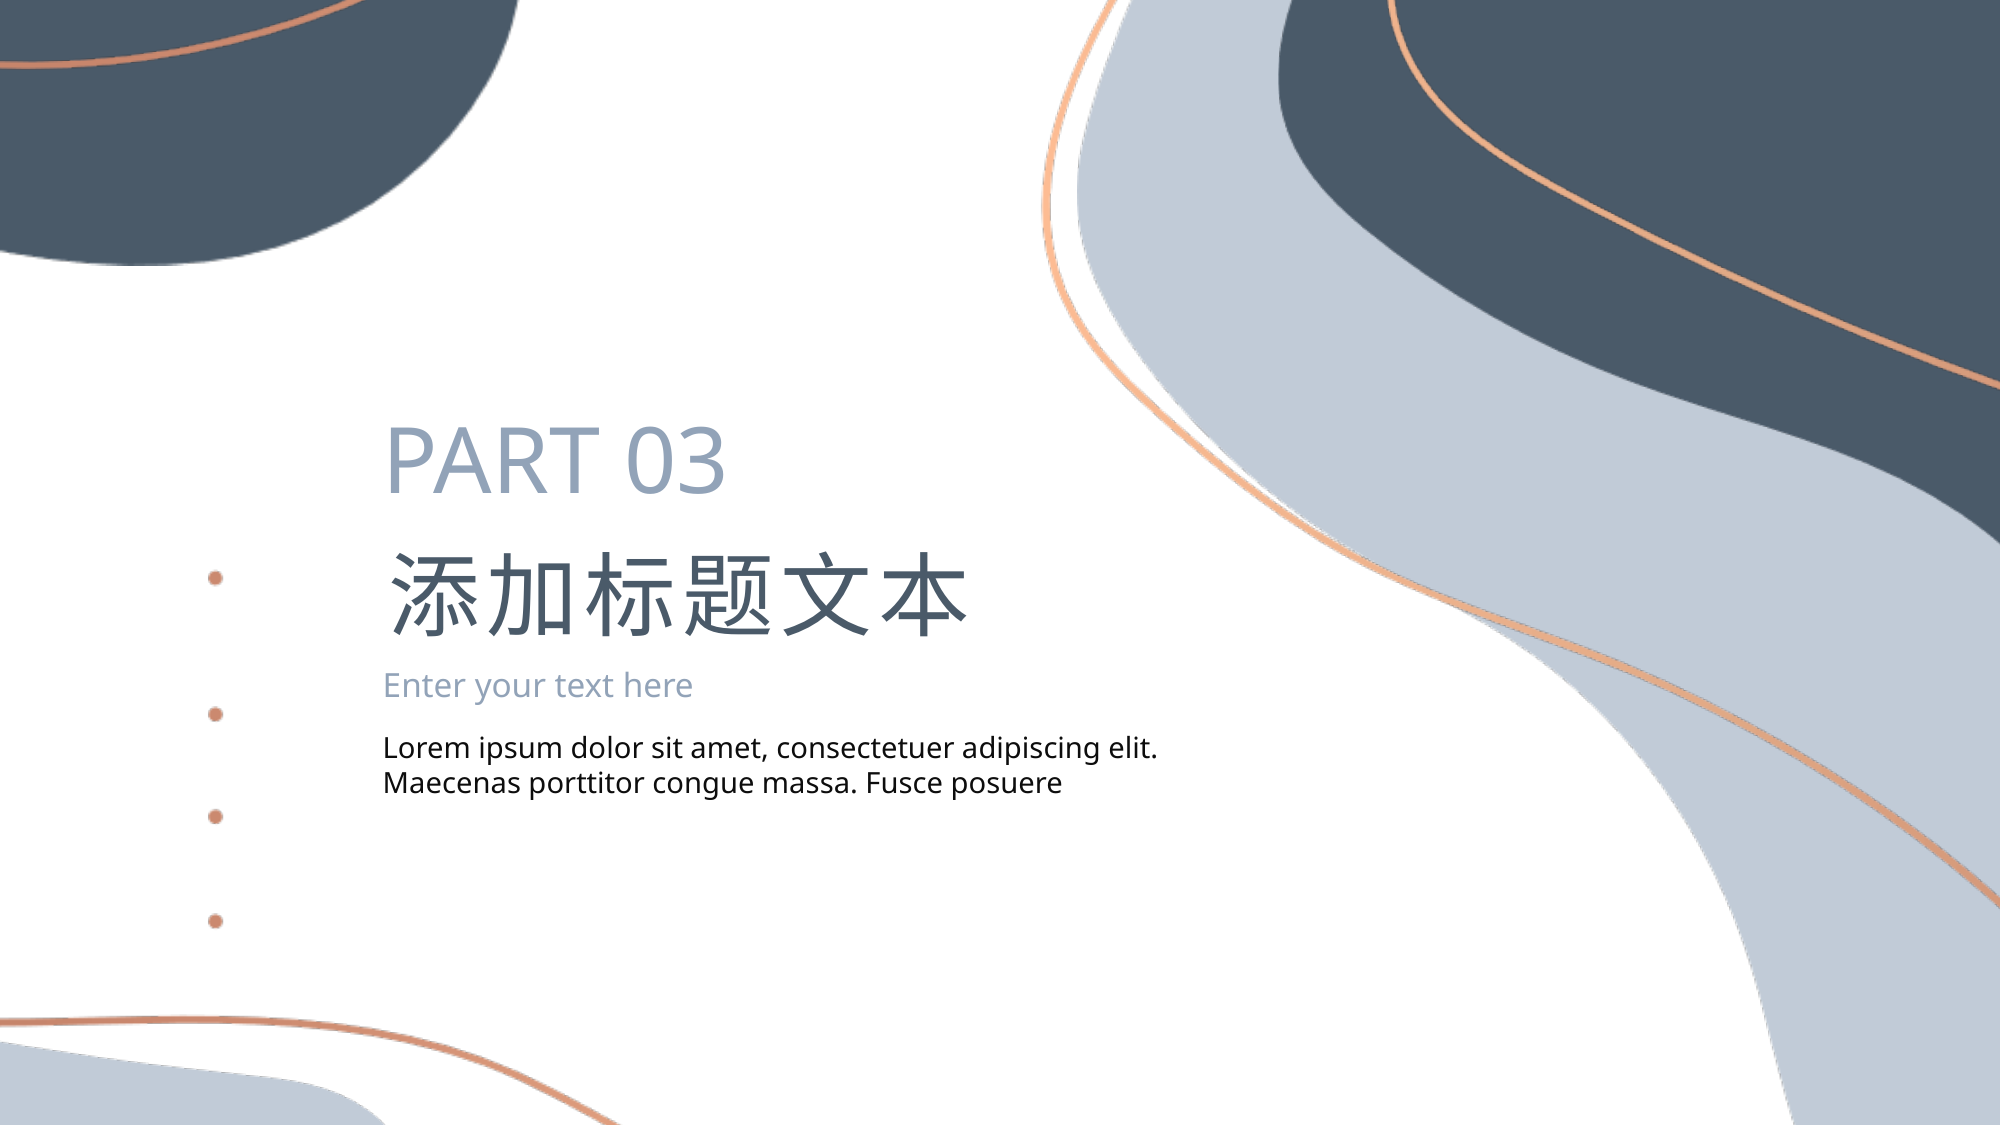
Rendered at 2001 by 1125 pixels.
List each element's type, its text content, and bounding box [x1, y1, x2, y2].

picture [0, 0, 2000, 1125]
text_box Enter your text here [367, 656, 1012, 712]
text_box Lorem ipsum dolor sit amet, consectetuer adipiscing elit. Maecenas porttitor congue massa. Fusce posuere [367, 722, 1282, 807]
text_box PART 03 [367, 394, 833, 520]
text_box 添加标题文本 [373, 530, 986, 656]
